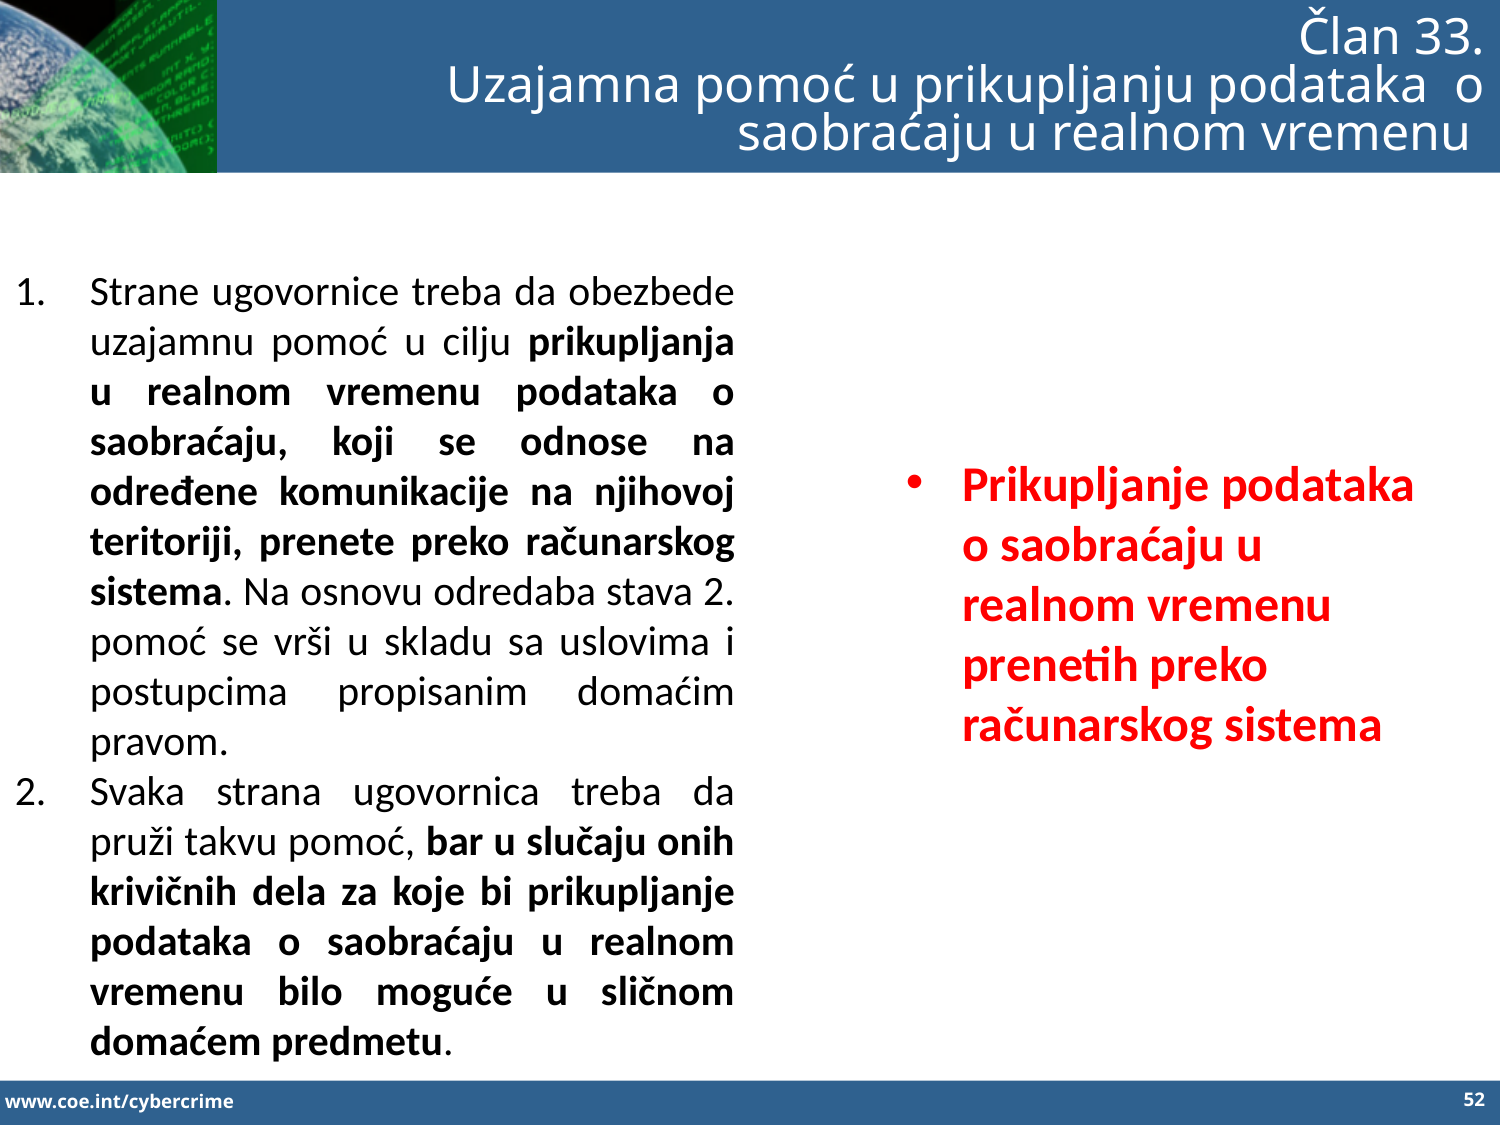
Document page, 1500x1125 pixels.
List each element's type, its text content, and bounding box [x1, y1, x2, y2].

text_box Prikupljanje podataka o saobraćaju u realnom vremenu prenetih preko računarskog sistema [891, 443, 1440, 759]
slide_number 52 [1149, 1079, 1500, 1125]
text_box Član 33. Uzajamna pomoć u prikupljanju podataka o saobraćaju u realnom vremenu [311, 12, 1500, 165]
picture [0, 1, 217, 173]
text_box Strane ugovornice treba da obezbede uzajamnu pomoć u cilju prikupljanja u realnom vremenu podataka o saobraćaju, koji se odnose na određene komunikacije na njihovoj teritoriji, prenete preko računarskog sistema. Na osnovu odredaba stava 2. pomoć se vrši u skladu sa uslovima i postupcima propisanim domaćim pravom. Svaka strana ugovornica treba da pruži takvu pomoć, bar u slučaju onih krivičnih dela za koje bi prikupljanje podataka o saobraćaju u realnom vremenu bilo moguće u sličnom domaćem predmetu. [0, 256, 750, 1072]
